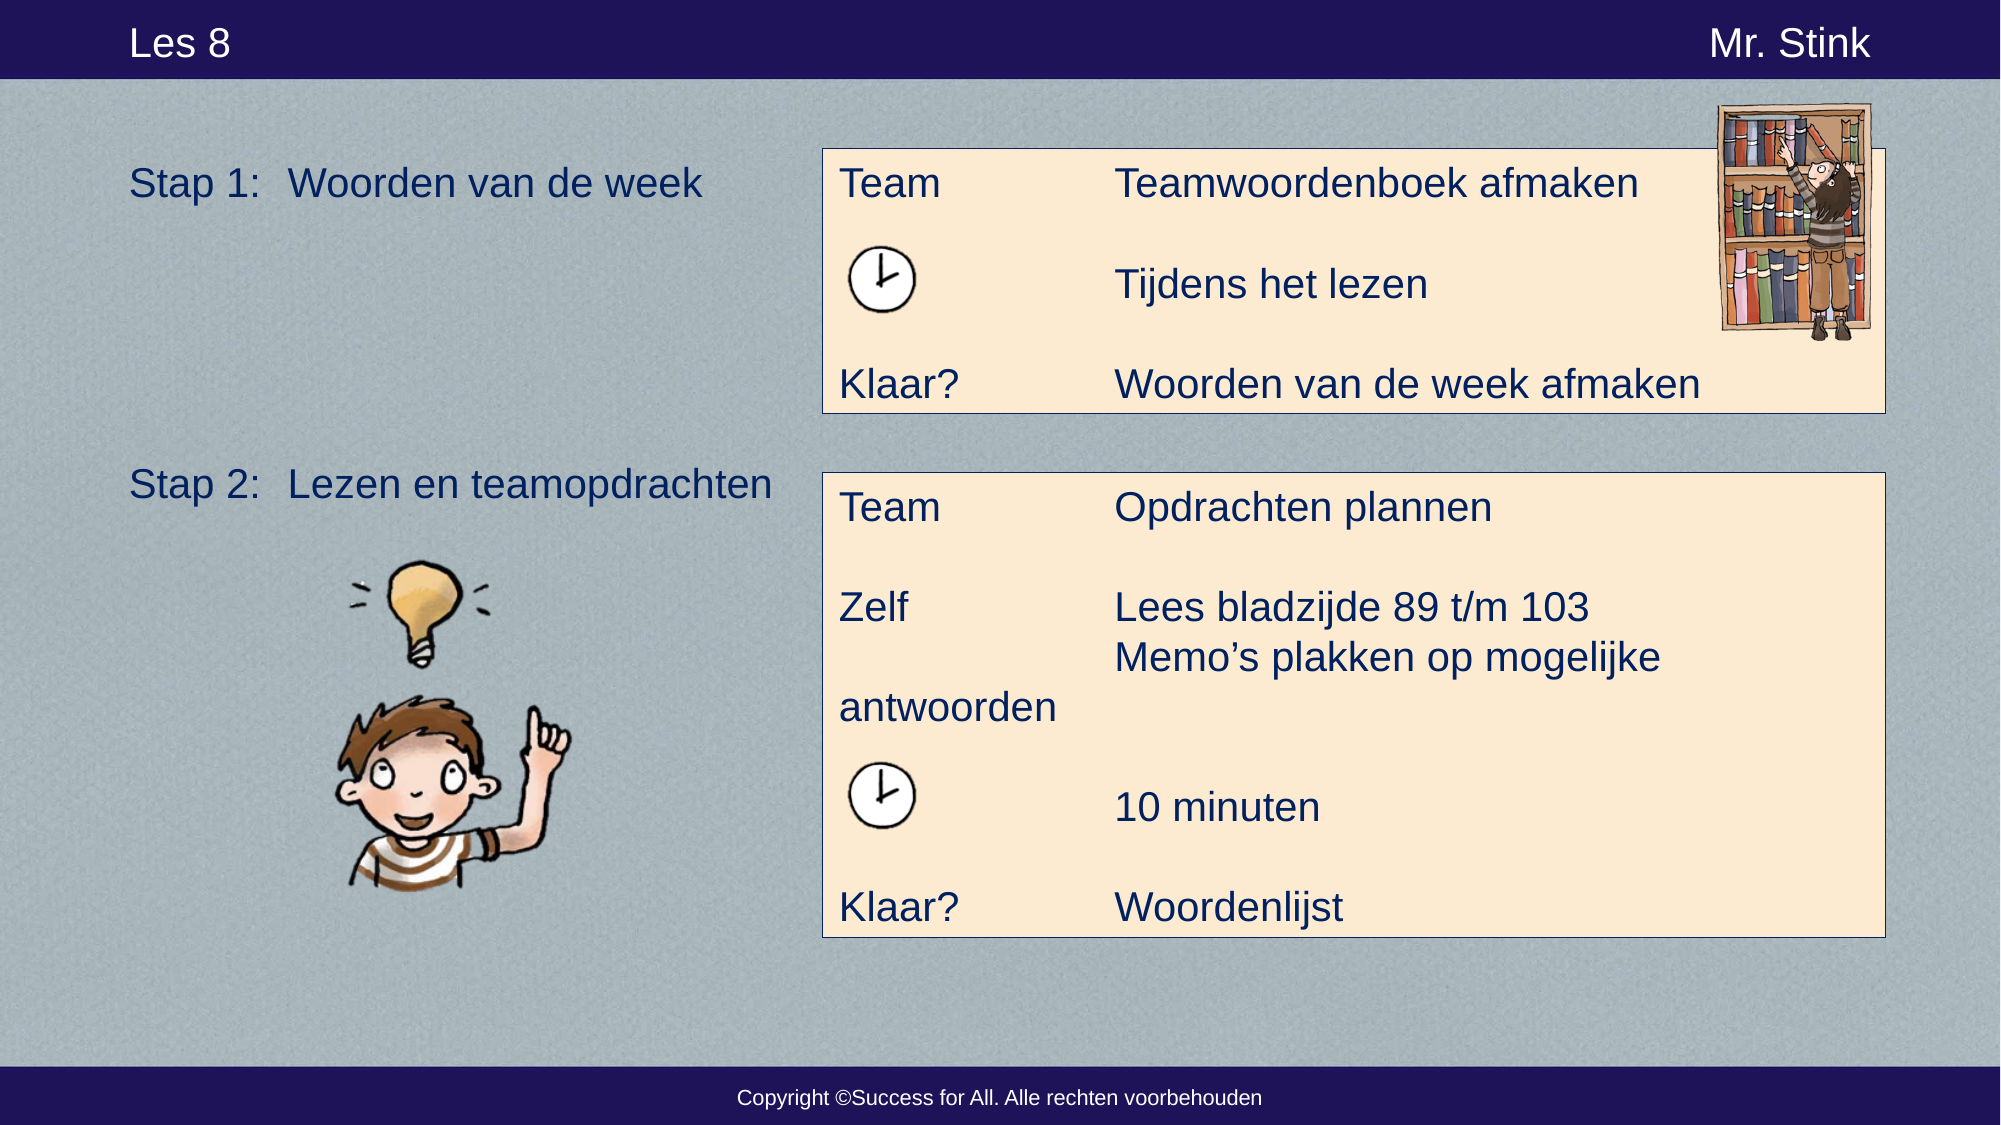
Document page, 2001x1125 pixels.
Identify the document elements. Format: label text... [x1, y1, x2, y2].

text_box Stap 1: Woorden van de week Stap 2: Lezen en teamopdrachten [114, 148, 907, 514]
picture [0, 0, 2001, 1125]
text_box Team Teamwoordenboek afmaken Tijdens het lezen Klaar? Woorden van de week afmaken [822, 148, 1886, 414]
text_box Team Opdrachten plannen Zelf Lees bladzijde 89 t/m 103 Memo’s plakken op mogelijke antwoorden 10 minuten Klaar? Woordenlijst [822, 472, 1886, 938]
text_box Les 8 [114, 8, 354, 73]
text_box Copyright ©Success for All. Alle rechten voorbehouden [0, 1076, 2000, 1125]
text_box Mr. Stink [999, 8, 1886, 73]
